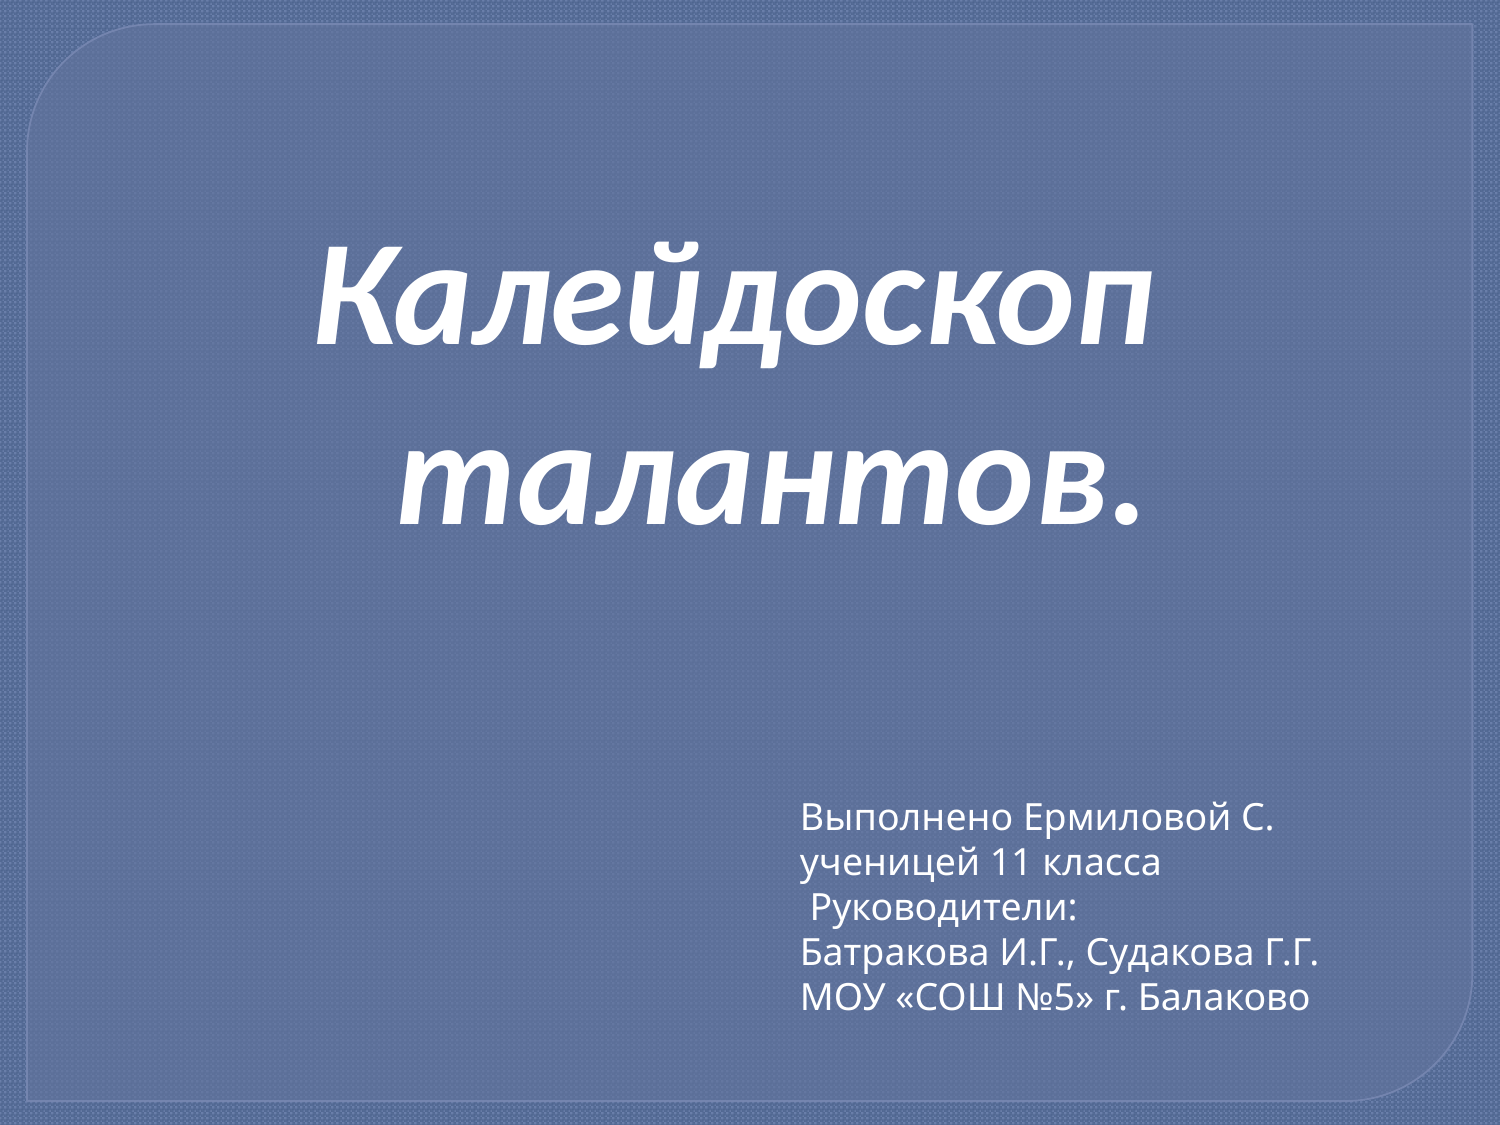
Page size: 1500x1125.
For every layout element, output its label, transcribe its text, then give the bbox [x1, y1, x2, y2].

text_box Калейдоскоп талантов. [0, 187, 1500, 563]
text_box Выполнено Ермиловой С. ученицей 11 класса Руководители: Батракова И.Г., Судакова Г.Г. МОУ «СОШ №5» г. Балаково [785, 785, 1430, 1025]
